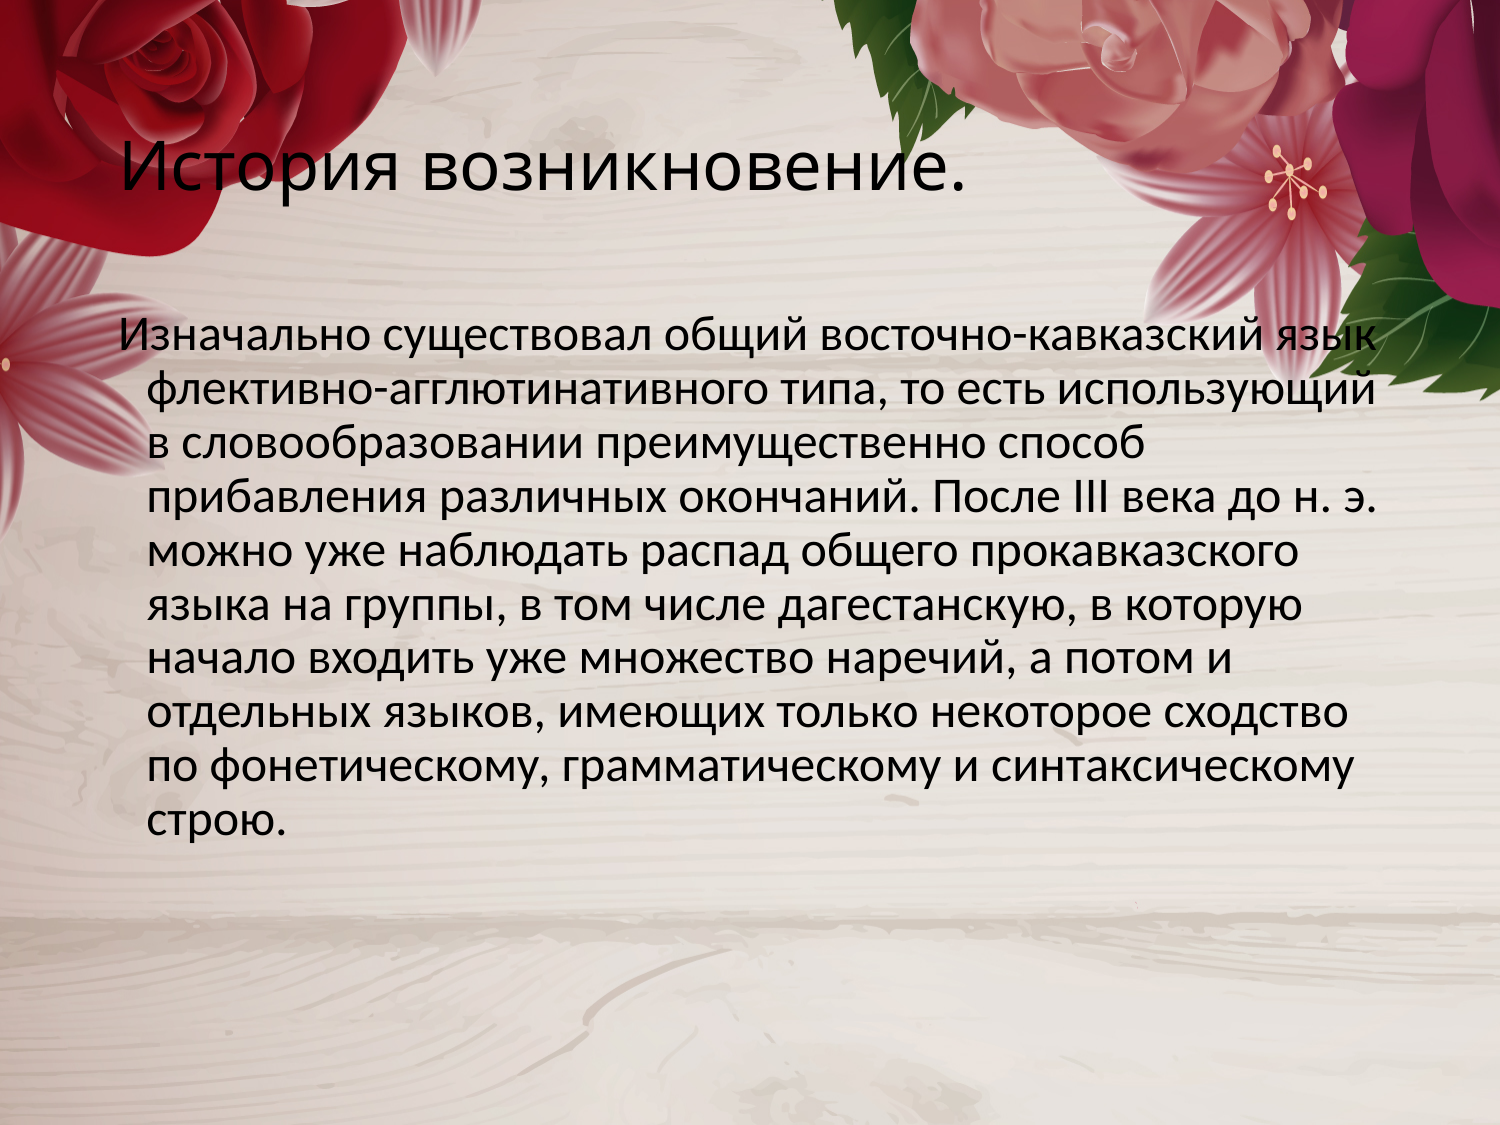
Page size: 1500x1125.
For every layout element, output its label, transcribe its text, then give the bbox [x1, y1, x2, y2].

list Изначально существовал общий восточно-кавказский язык флективно-агглютинативного типа, то есть использующий в словообразовании преимущественно способ прибавления различных окончаний. После III века до н. э. можно уже наблюдать распад общего прокавказского языка на группы, в том числе дагестанскую, в которую начало входить уже множество наречий, а потом и отдельных языков, имеющих только некоторое сходство по фонетическому, грамматическому и синтаксическому строю. [103, 299, 1397, 1014]
title История возникновение. [103, 59, 1397, 278]
picture [0, 0, 1500, 1125]
